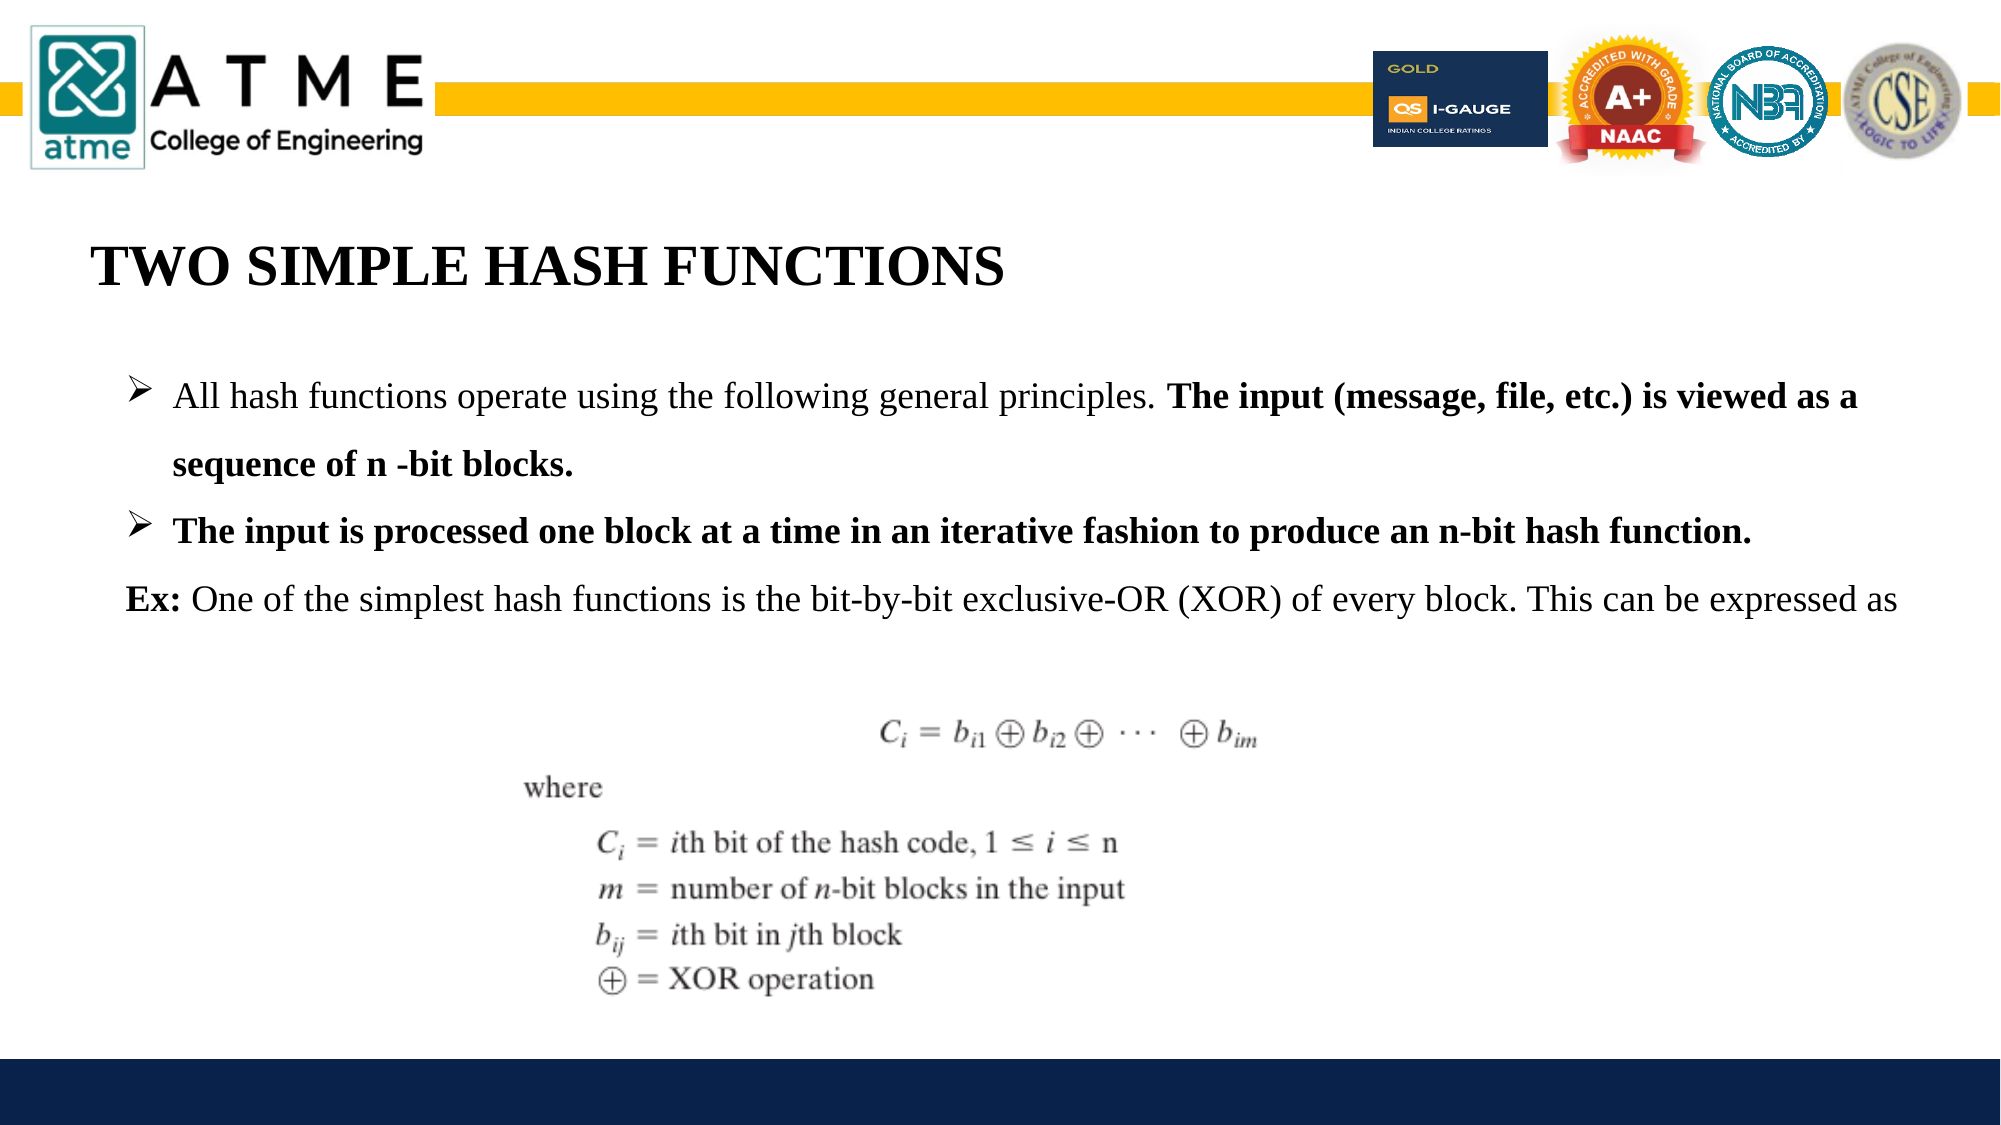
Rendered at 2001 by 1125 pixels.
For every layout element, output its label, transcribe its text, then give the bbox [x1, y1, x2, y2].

picture [22, 15, 435, 178]
text_box TWO SIMPLE HASH FUNCTIONS [75, 219, 1076, 304]
text_box All hash functions operate using the following general principles. The input (message, file, etc.) is viewed as a sequence of n -bit blocks. The input is processed one block at a time in an iterative fashion to produce an n-bit hash function. Ex: One of the simplest hash functions is the bit-by-bit exclusive-OR (XOR) of every block. This can be expressed as [110, 341, 1945, 627]
picture [0, 1059, 2001, 1125]
picture [1373, 20, 1828, 180]
picture [496, 700, 1398, 1006]
picture [1840, 26, 1968, 176]
